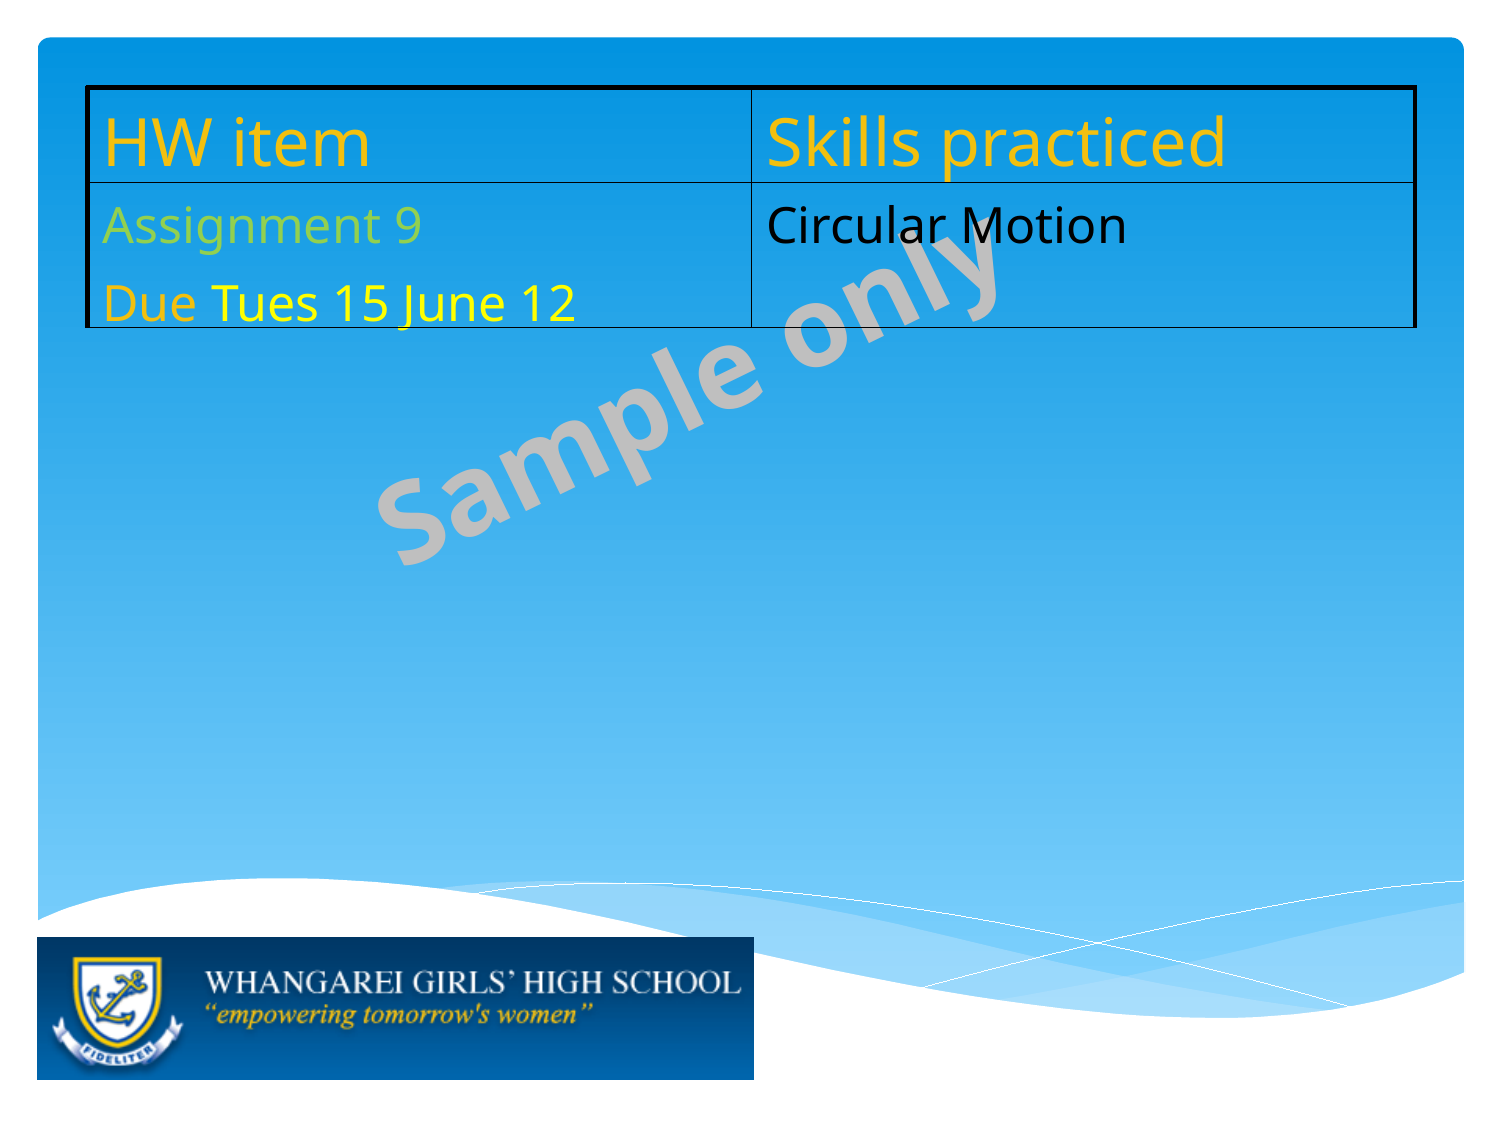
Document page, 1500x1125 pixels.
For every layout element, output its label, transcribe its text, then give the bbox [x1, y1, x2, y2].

table_cell Assignment 9 Due Tues 15 June 12 [90, 183, 751, 327]
table_header Skills practiced [752, 90, 1413, 182]
table_header HW item [90, 90, 751, 182]
text_box Sample only [335, 328, 969, 606]
picture [37, 937, 754, 1080]
table_cell Circular Motion [752, 183, 1413, 327]
